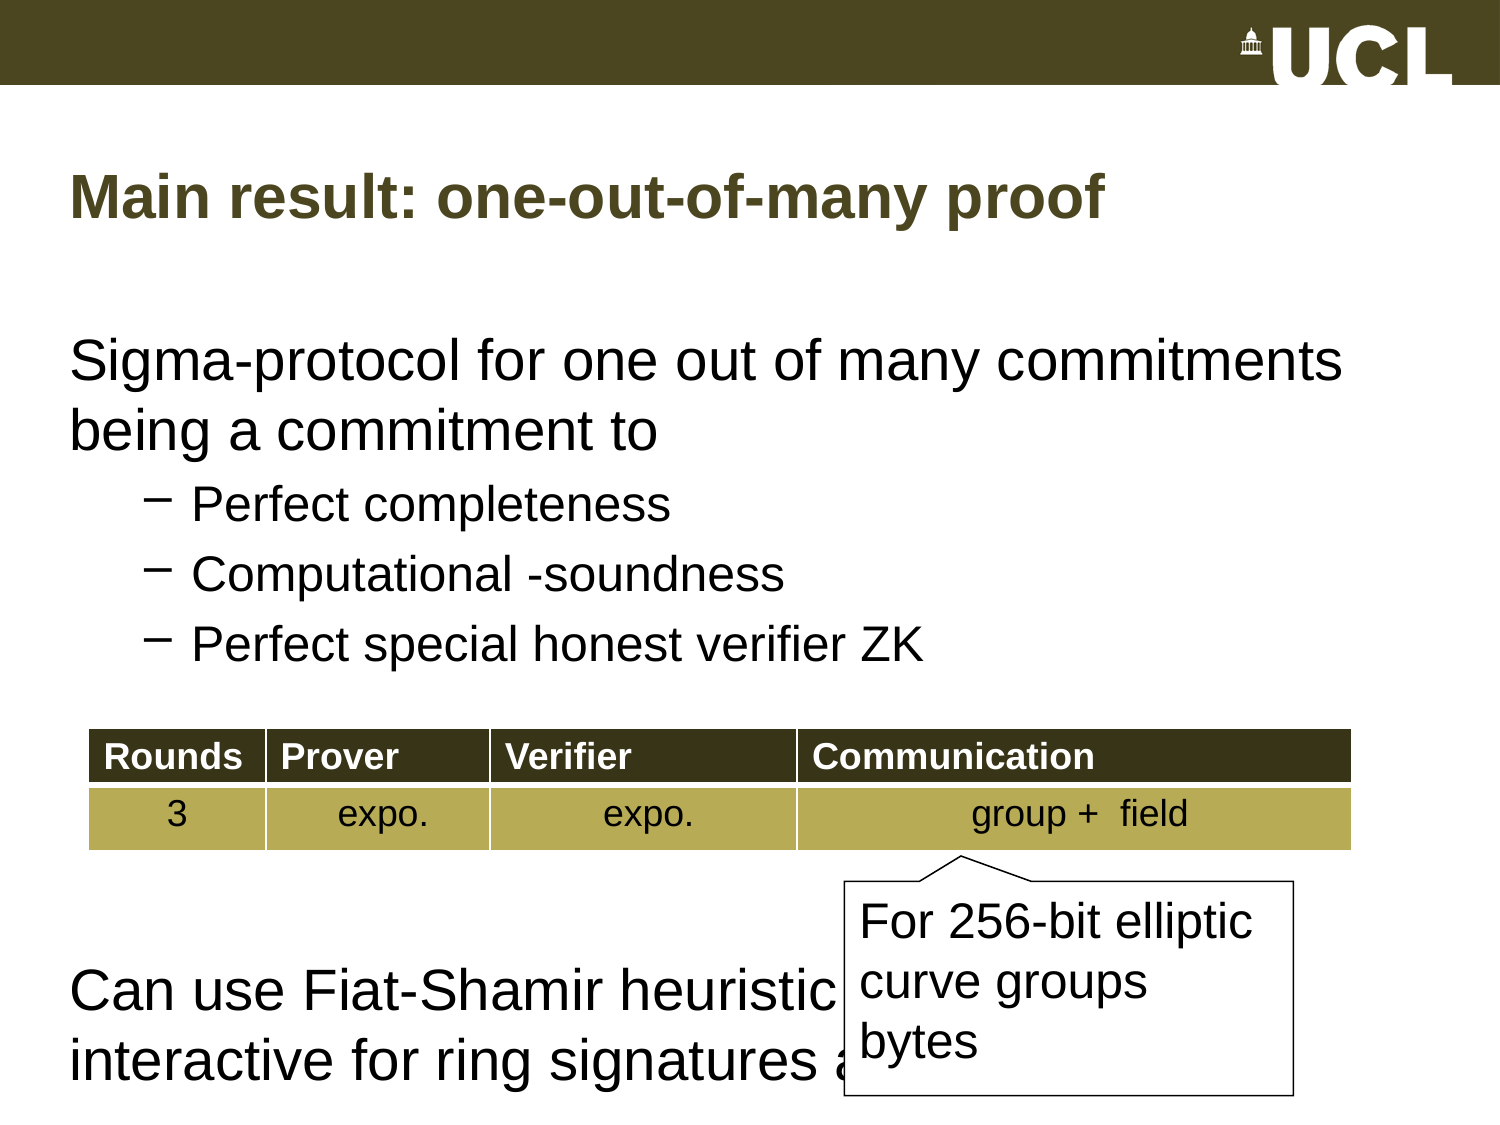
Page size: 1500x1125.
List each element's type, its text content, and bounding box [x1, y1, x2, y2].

title Main result: one-out-of-many proof [54, 148, 1447, 362]
picture [0, 0, 1500, 85]
